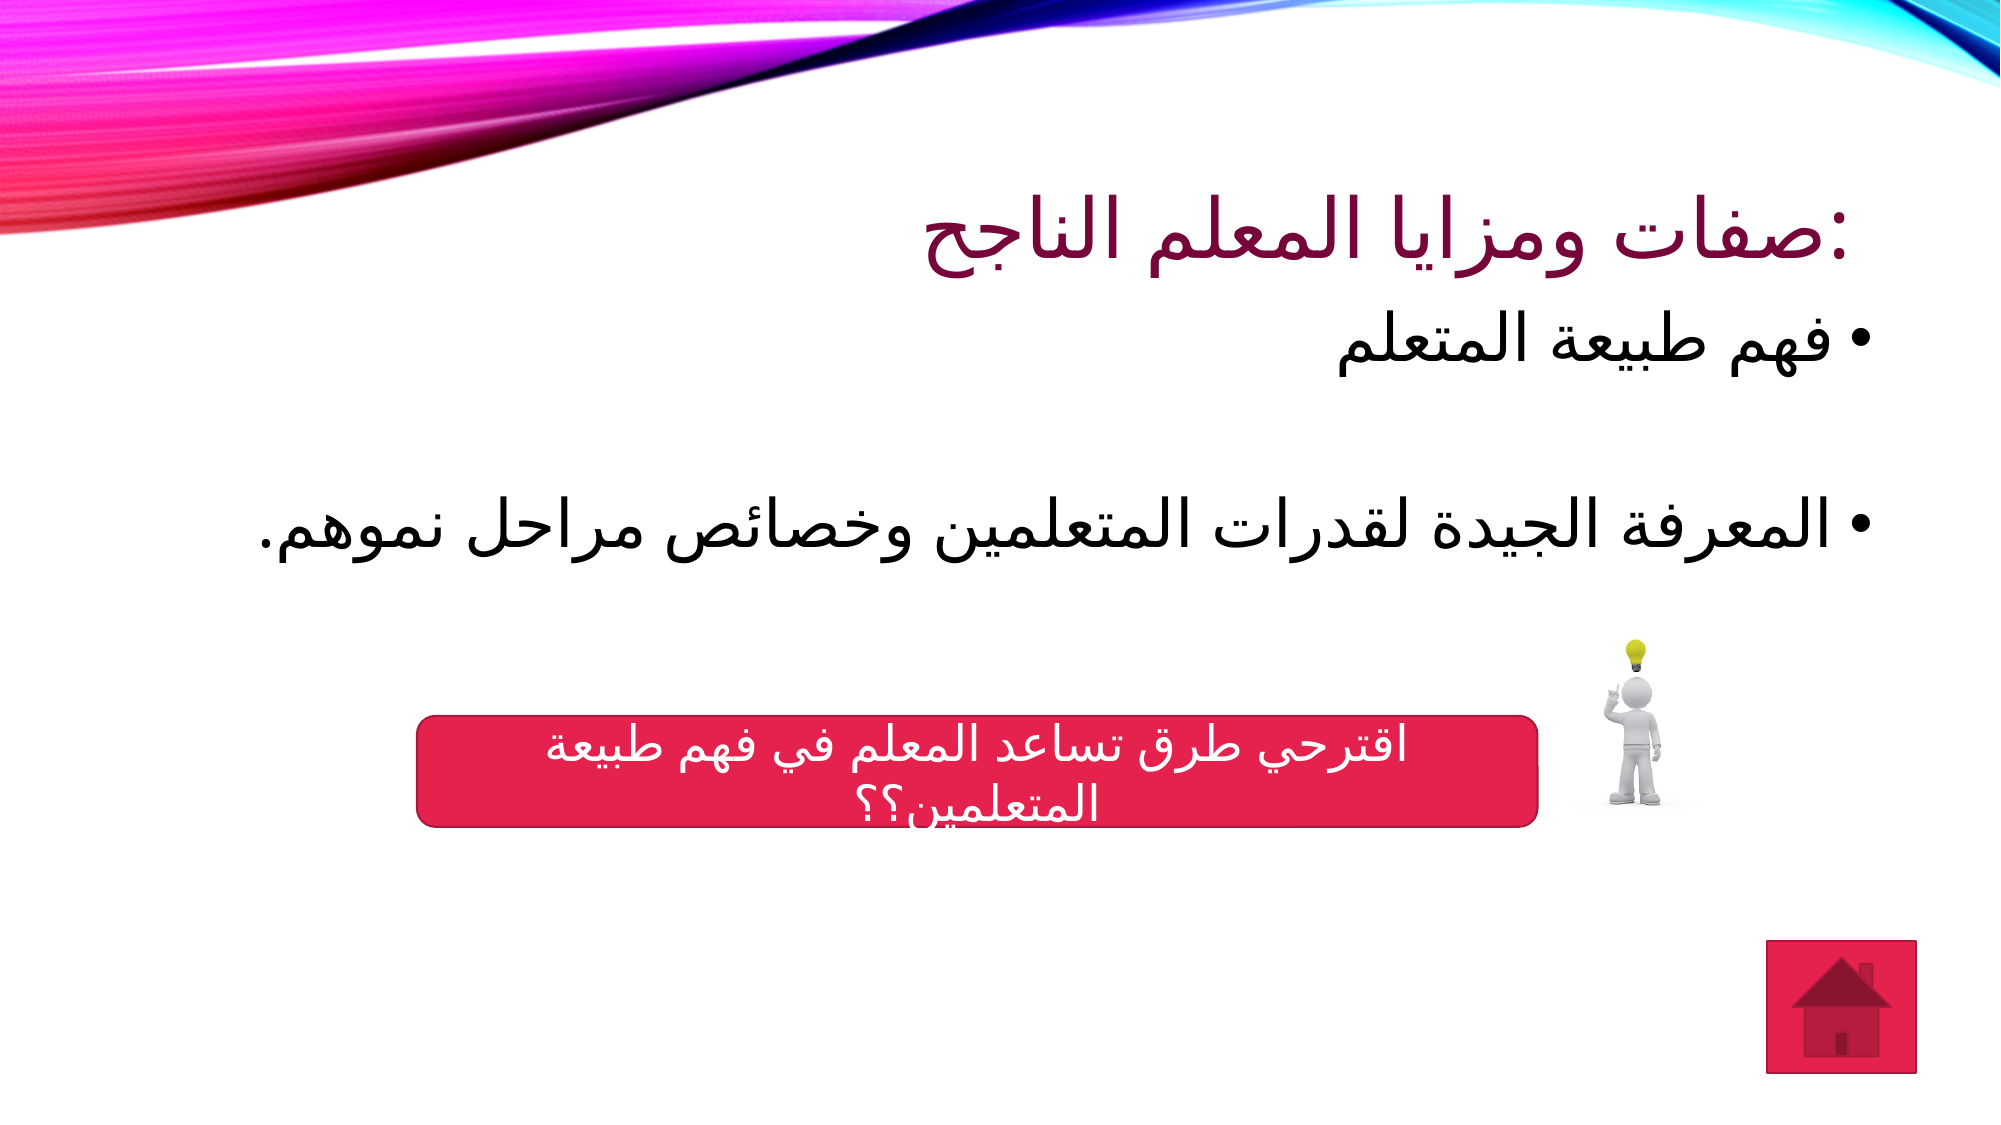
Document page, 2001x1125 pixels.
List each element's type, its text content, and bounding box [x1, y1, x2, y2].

picture [1890, 0, 2000, 75]
text_box [1766, 940, 1917, 1074]
title صفات ومزايا المعلم الناجح: [474, 125, 1888, 296]
list فهم طبيعة المتعلم المعرفة الجيدة لقدرات المتعلمين وخصائص مراحل نموهم. [112, 296, 1888, 957]
picture [1910, 0, 2000, 45]
picture [0, 0, 2000, 237]
text_box اقترحي طرق تساعد المعلم في فهم طبيعة المتعلمين؟؟ [415, 714, 1539, 828]
picture [1556, 626, 1708, 828]
